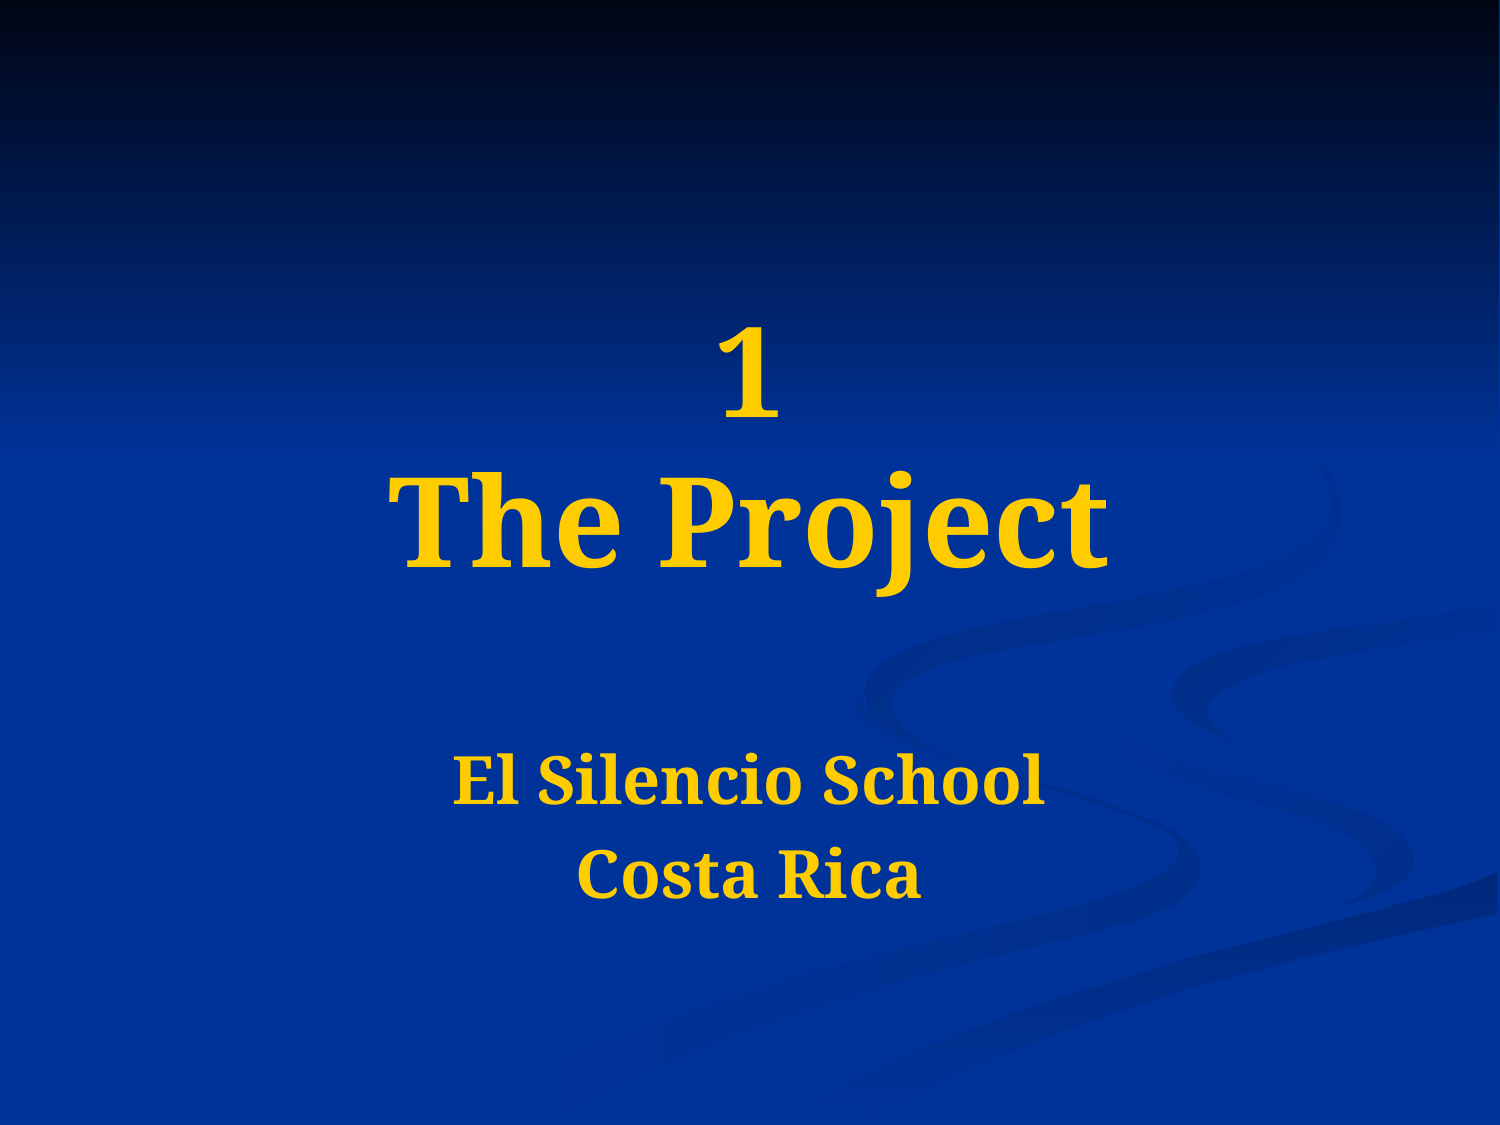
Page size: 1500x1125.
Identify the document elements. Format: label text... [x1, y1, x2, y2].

title 1 The Project [112, 284, 1388, 601]
subtitle El Silencio School Costa Rica [224, 637, 1276, 926]
